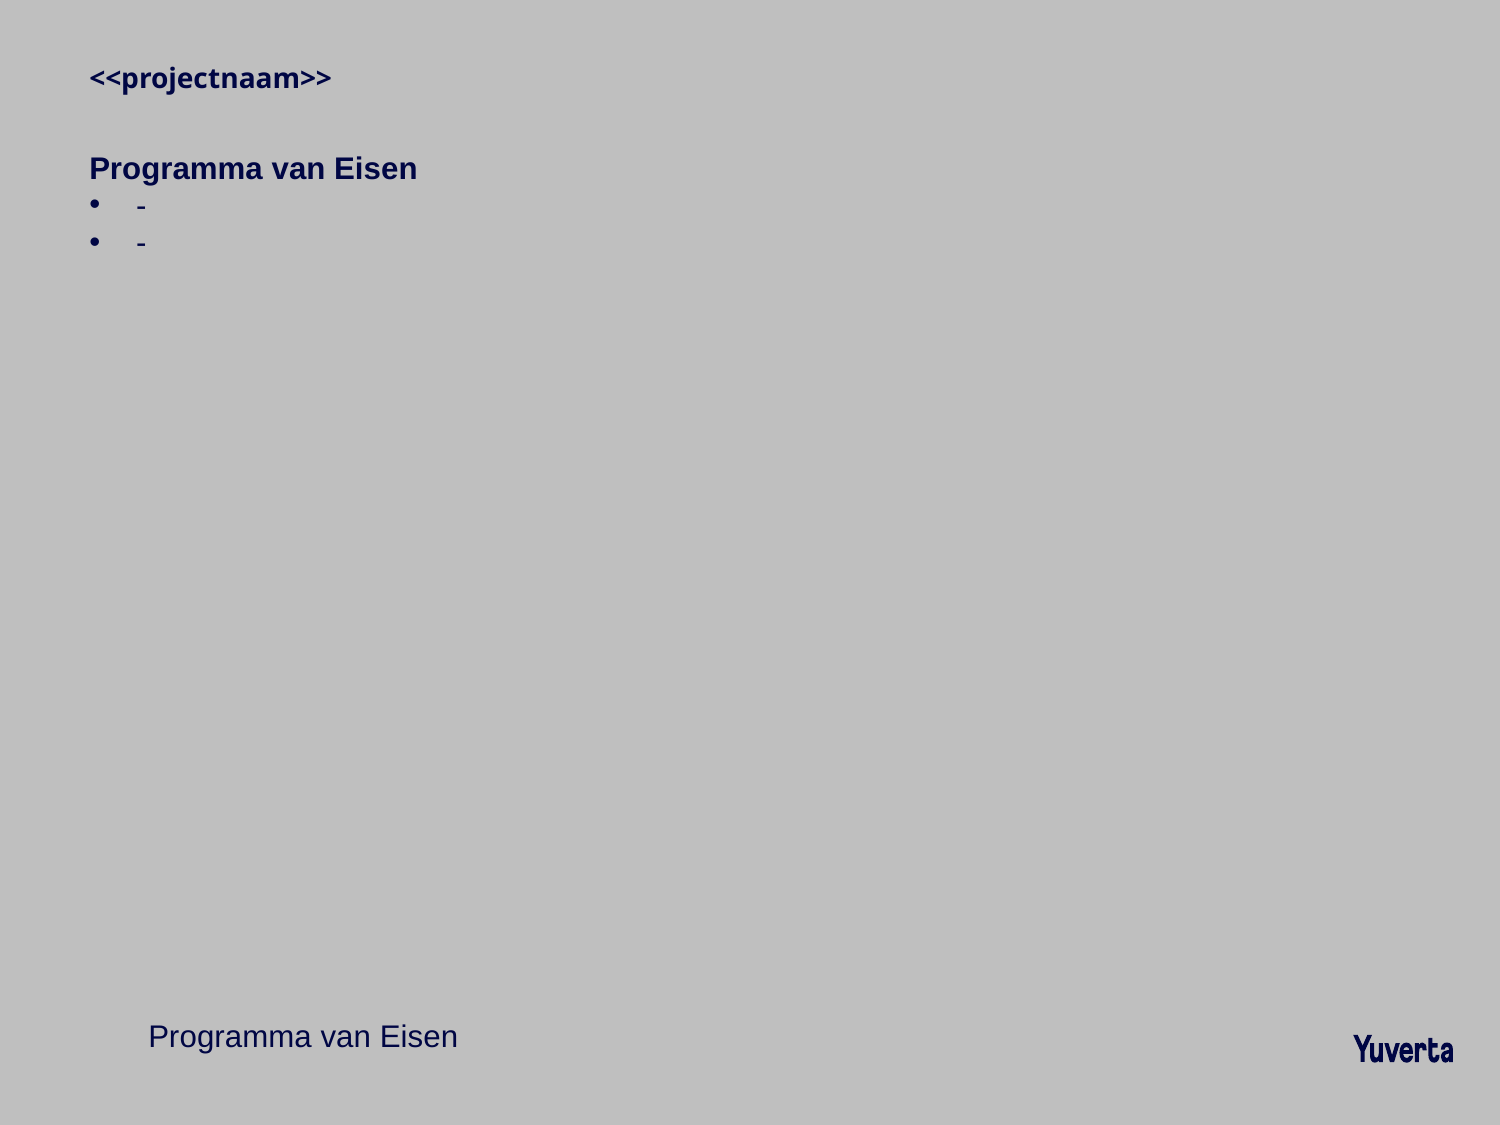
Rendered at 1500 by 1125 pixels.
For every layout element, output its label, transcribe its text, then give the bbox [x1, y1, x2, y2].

text_box Programma van Eisen [133, 1009, 786, 1053]
text_box <<projectnaam>> [74, 56, 1319, 140]
text_box Programma van Eisen - - [74, 140, 1426, 985]
